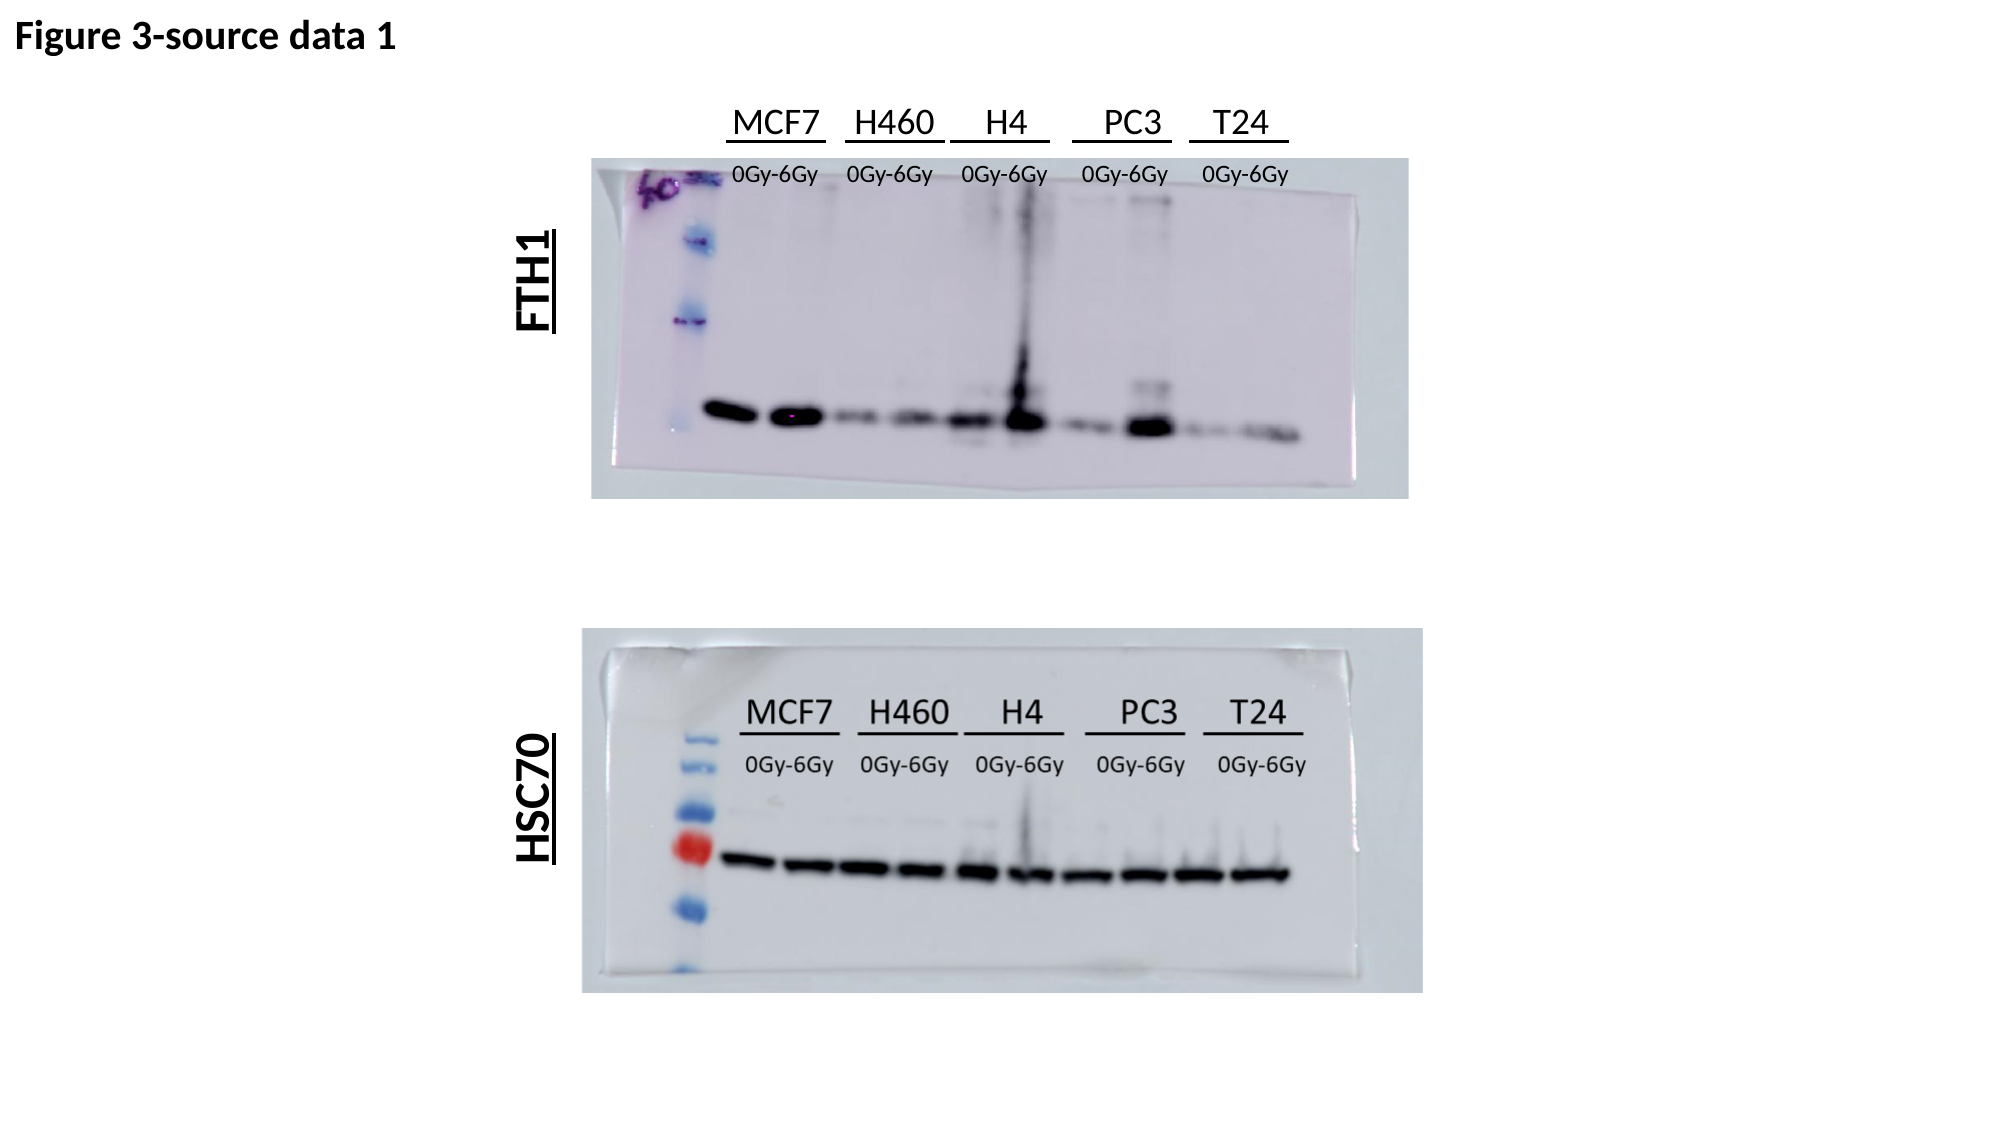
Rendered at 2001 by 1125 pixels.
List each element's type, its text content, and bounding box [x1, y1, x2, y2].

text_box FTH1 [491, 94, 567, 469]
picture [577, 628, 1423, 993]
picture [591, 158, 1409, 499]
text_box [717, 89, 1372, 196]
text_box HSC70 [491, 612, 567, 986]
text_box Figure 3-source data 1 [0, 0, 416, 65]
